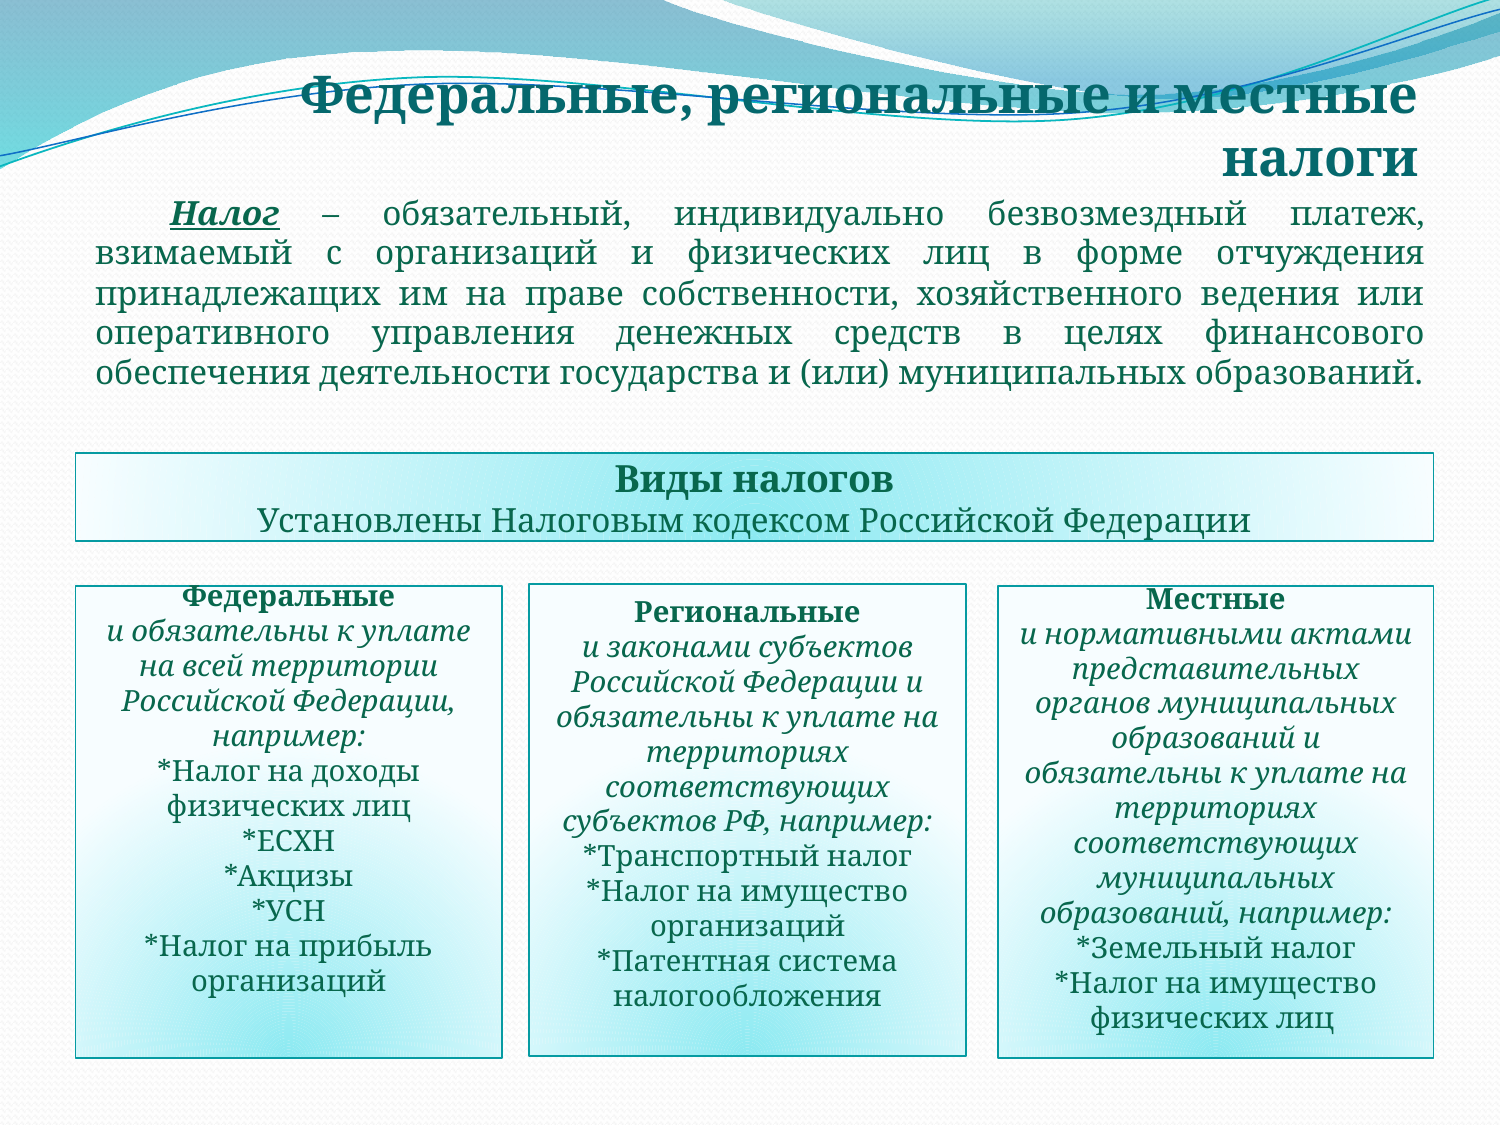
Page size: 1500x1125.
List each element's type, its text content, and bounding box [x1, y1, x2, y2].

text_box Налог – обязательный, индивидуально безвозмездный платеж, взимаемый с организаций и физических лиц в форме отчуждения принадлежащих им на праве собственности, хозяйственного ведения или оперативного управления денежных средств в целях финансового обеспечения деятельности государства и (или) муниципальных образований. [80, 184, 1441, 399]
text_box Федеральные, региональные и местные налоги [96, 54, 1434, 184]
text_box Федеральные и обязательны к уплате на всей территории Российской Федерации, например: *Налог на доходы физических лиц *ЕСХН *Акцизы *УСН *Налог на прибыль организаций [75, 585, 503, 1059]
text_box Региональные и законами субъектов Российской Федерации и обязательны к уплате на территориях соответствующих субъектов РФ, например: *Транспортный налог *Налог на имущество организаций *Патентная система налогообложения [528, 583, 967, 1057]
text_box Местные и нормативными актами представительных органов муниципальных образований и обязательны к уплате на территориях соответствующих муниципальных образований, например: *Земельный налог *Налог на имущество физических лиц [997, 585, 1434, 1059]
text_box Виды налогов Установлены Налоговым кодексом Российской Федерации [75, 452, 1434, 542]
